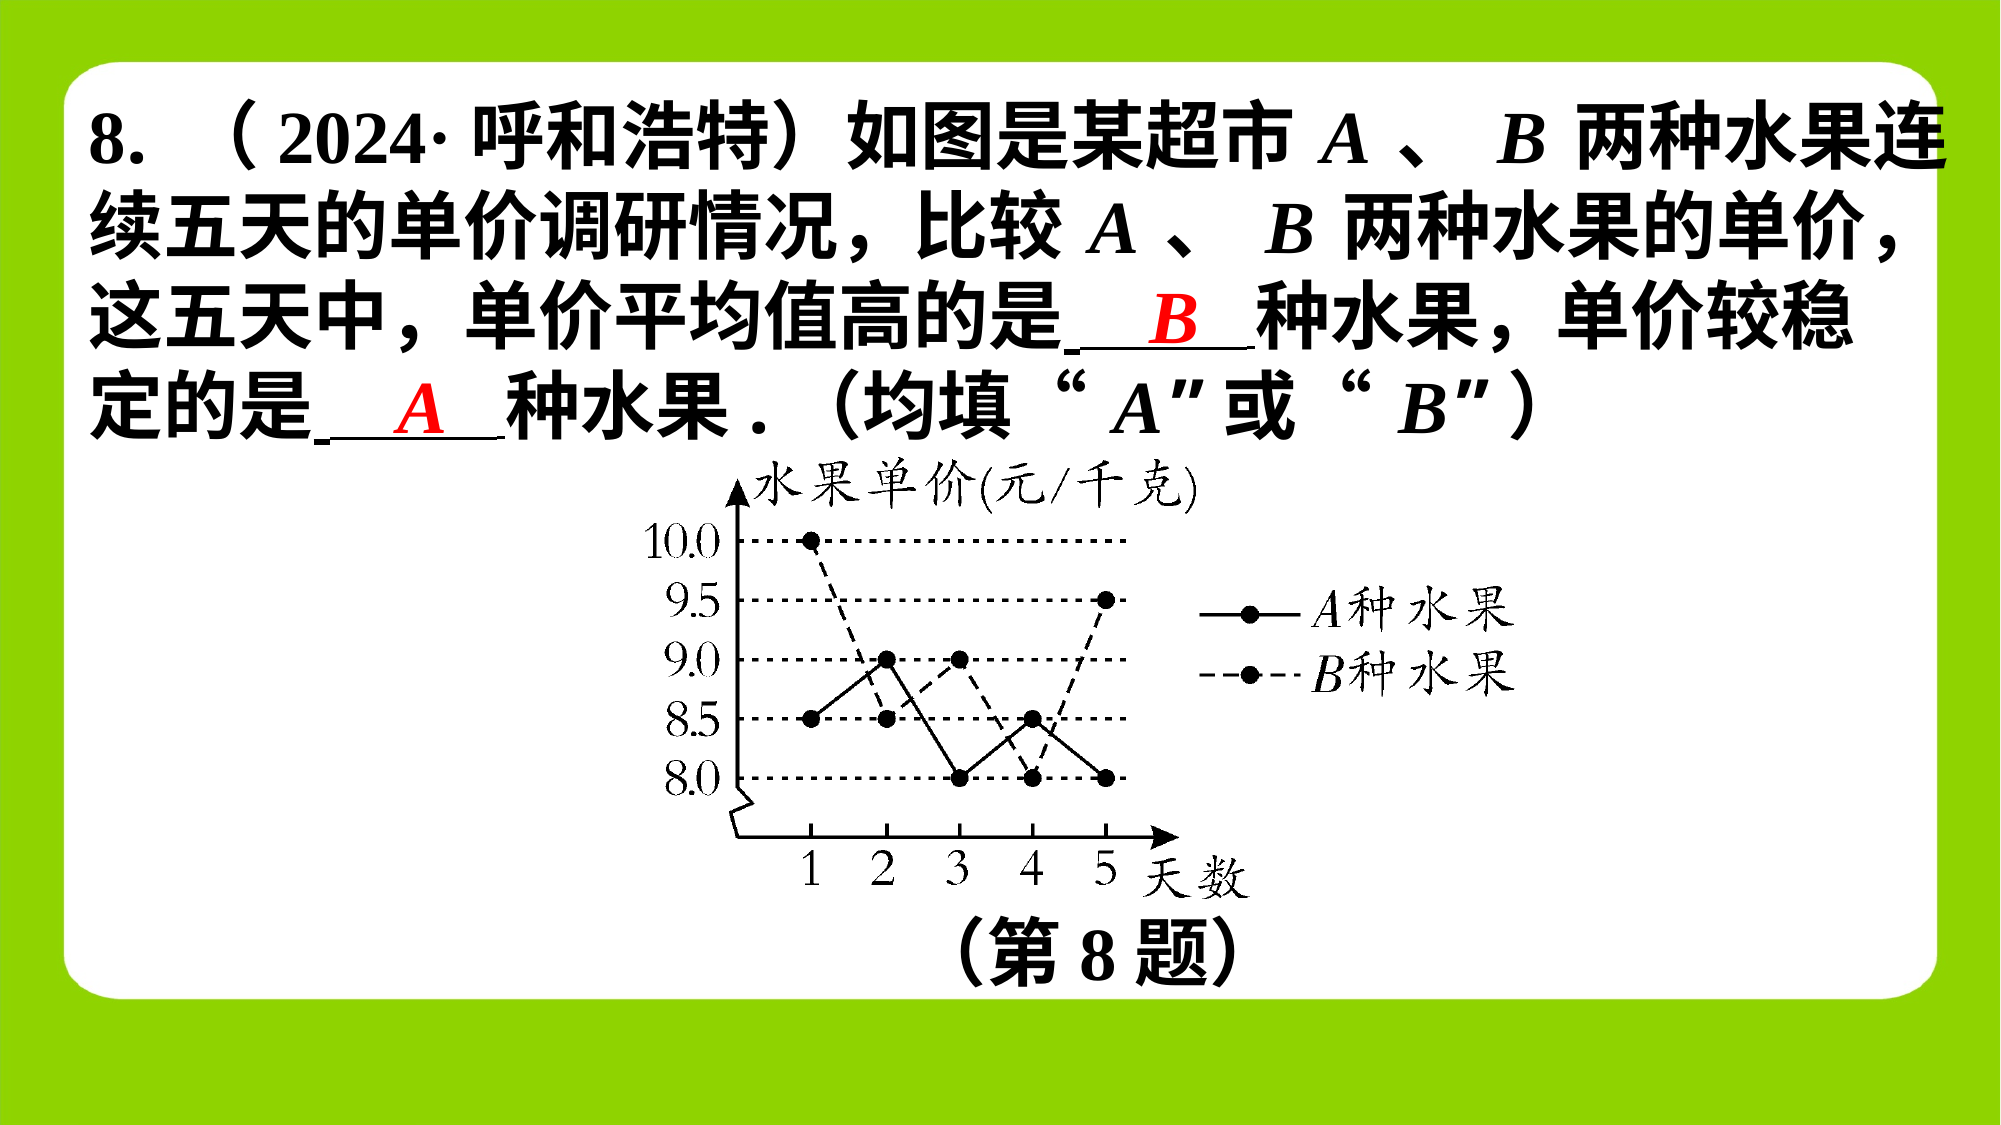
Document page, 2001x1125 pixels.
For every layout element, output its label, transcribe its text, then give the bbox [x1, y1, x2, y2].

text_box B [1135, 260, 1298, 367]
text_box 8. （2024·呼和浩特）如图是某超市A、B两种水果连 续五天的单价调研情况，比较A、B两种水果的单价， 这五天中，单价平均值高的是 种水果，单价较稳 定的是 种水果.（均填“A”或“B”） [88, 88, 1974, 453]
text_box A [382, 350, 546, 457]
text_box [645, 457, 1515, 996]
picture [0, 0, 2001, 1125]
